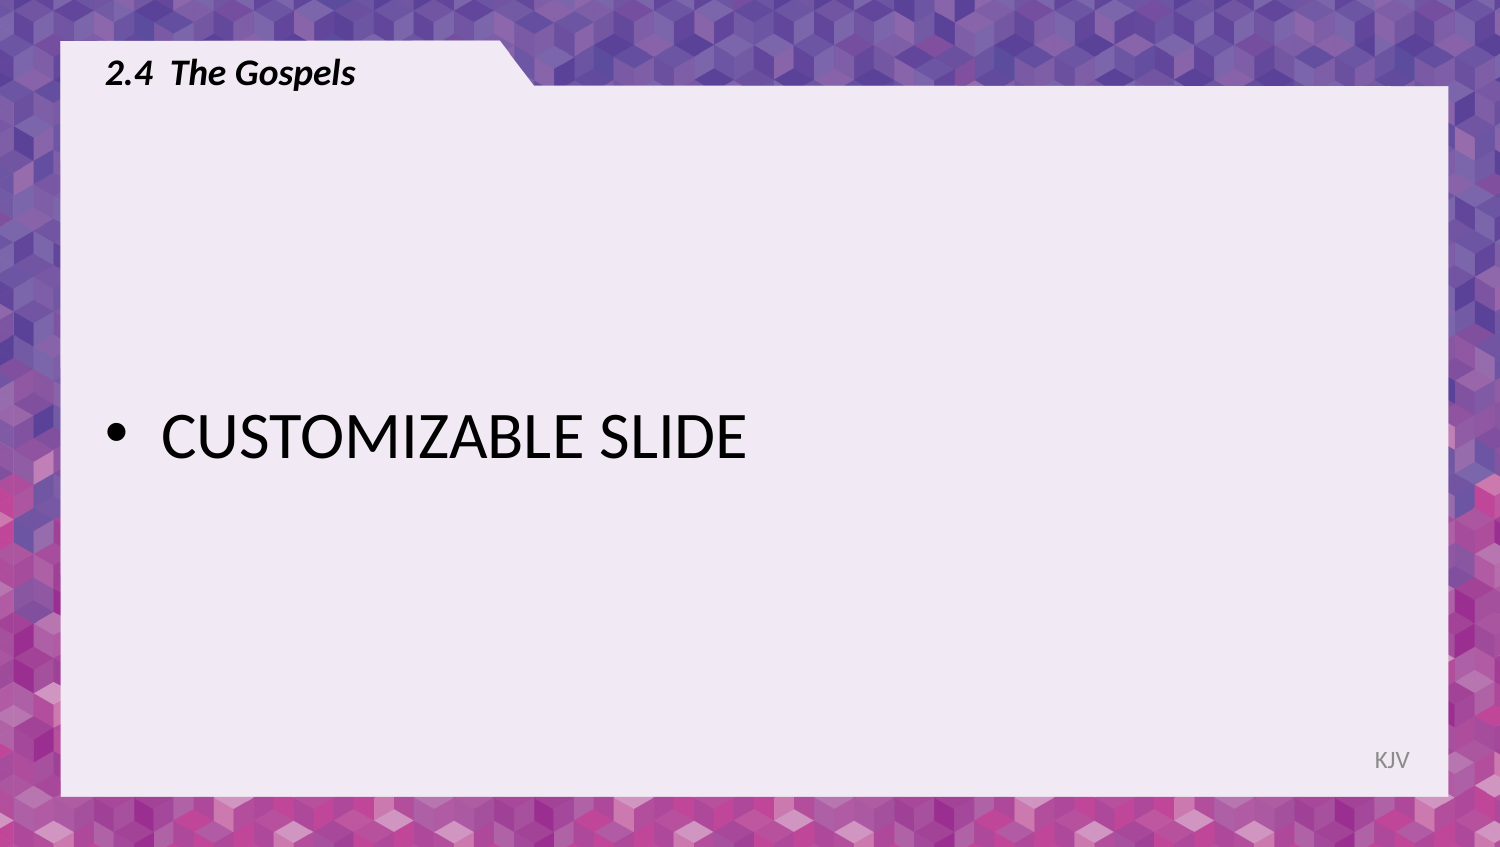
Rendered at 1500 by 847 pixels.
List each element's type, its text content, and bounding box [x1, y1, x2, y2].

picture [0, 0, 1500, 847]
list CUSTOMIZABLE SLIDE [89, 141, 1403, 722]
footer KJV [950, 736, 1425, 782]
title 2.4 The Gospels [89, 33, 1420, 108]
